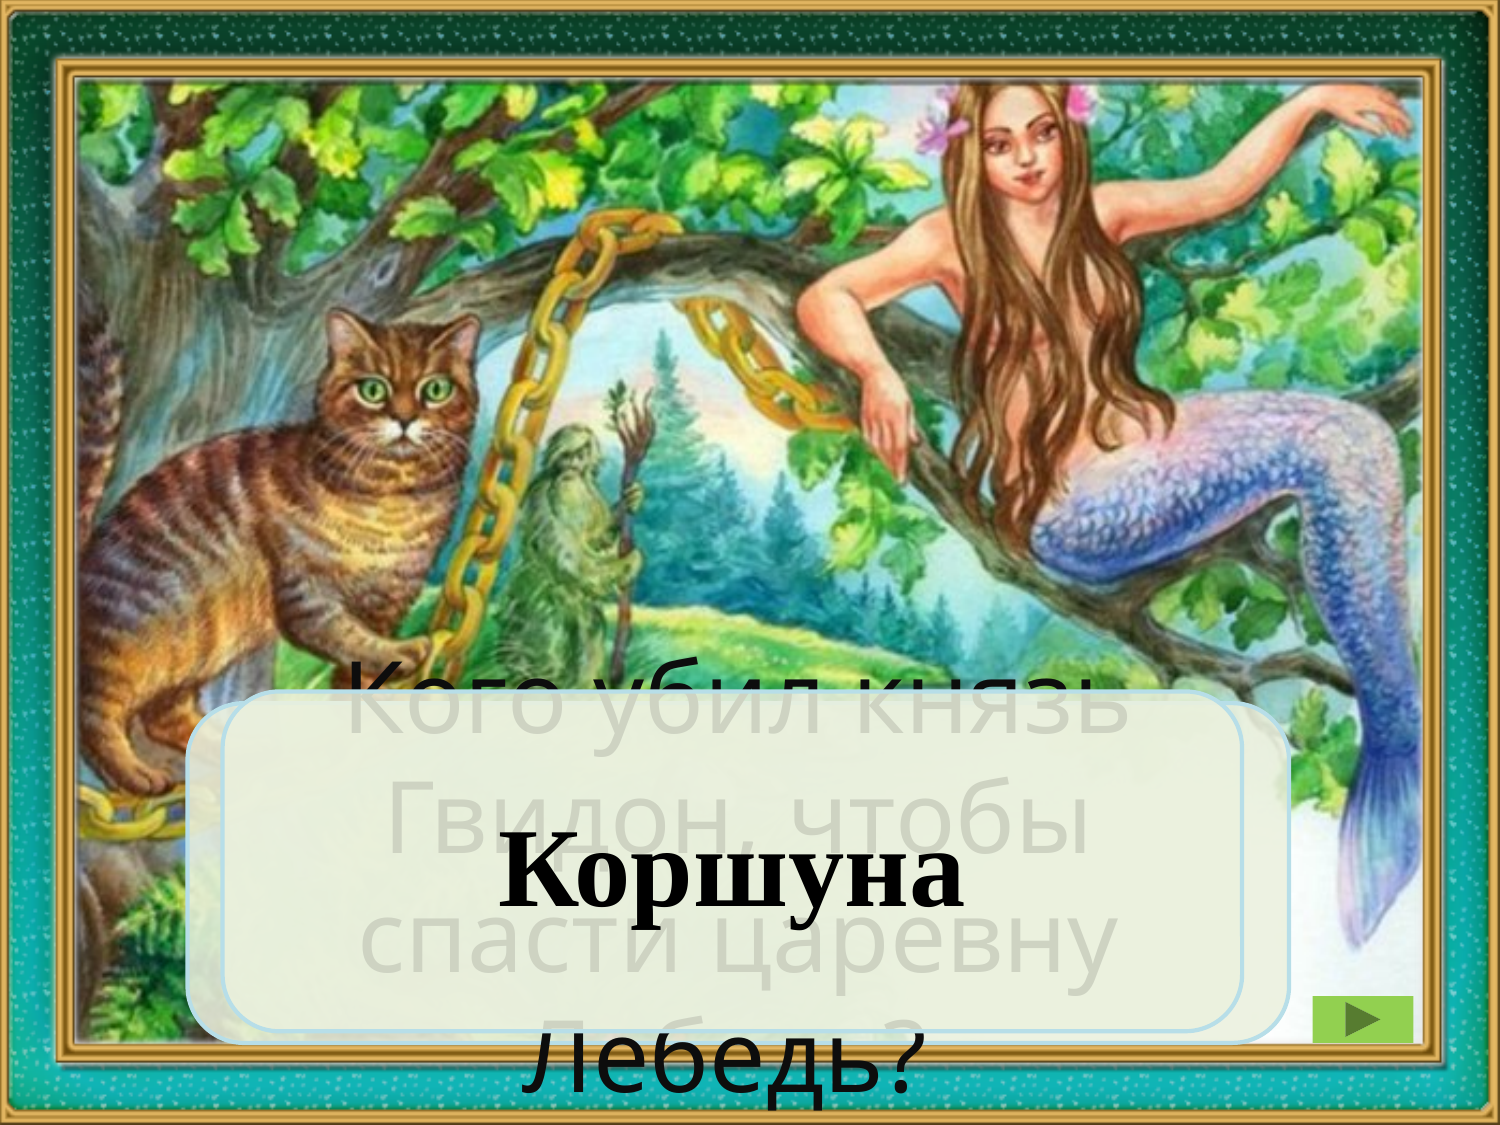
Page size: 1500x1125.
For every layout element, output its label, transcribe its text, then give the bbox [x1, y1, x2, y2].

text_box Кого убил князь Гвидон, чтобы спасти царевну Лебедь? [185, 701, 1292, 1046]
picture [0, 0, 1500, 1125]
text_box Коршуна [220, 689, 1245, 1034]
text_box [1310, 994, 1415, 1045]
text_box [325, 689, 1186, 1010]
